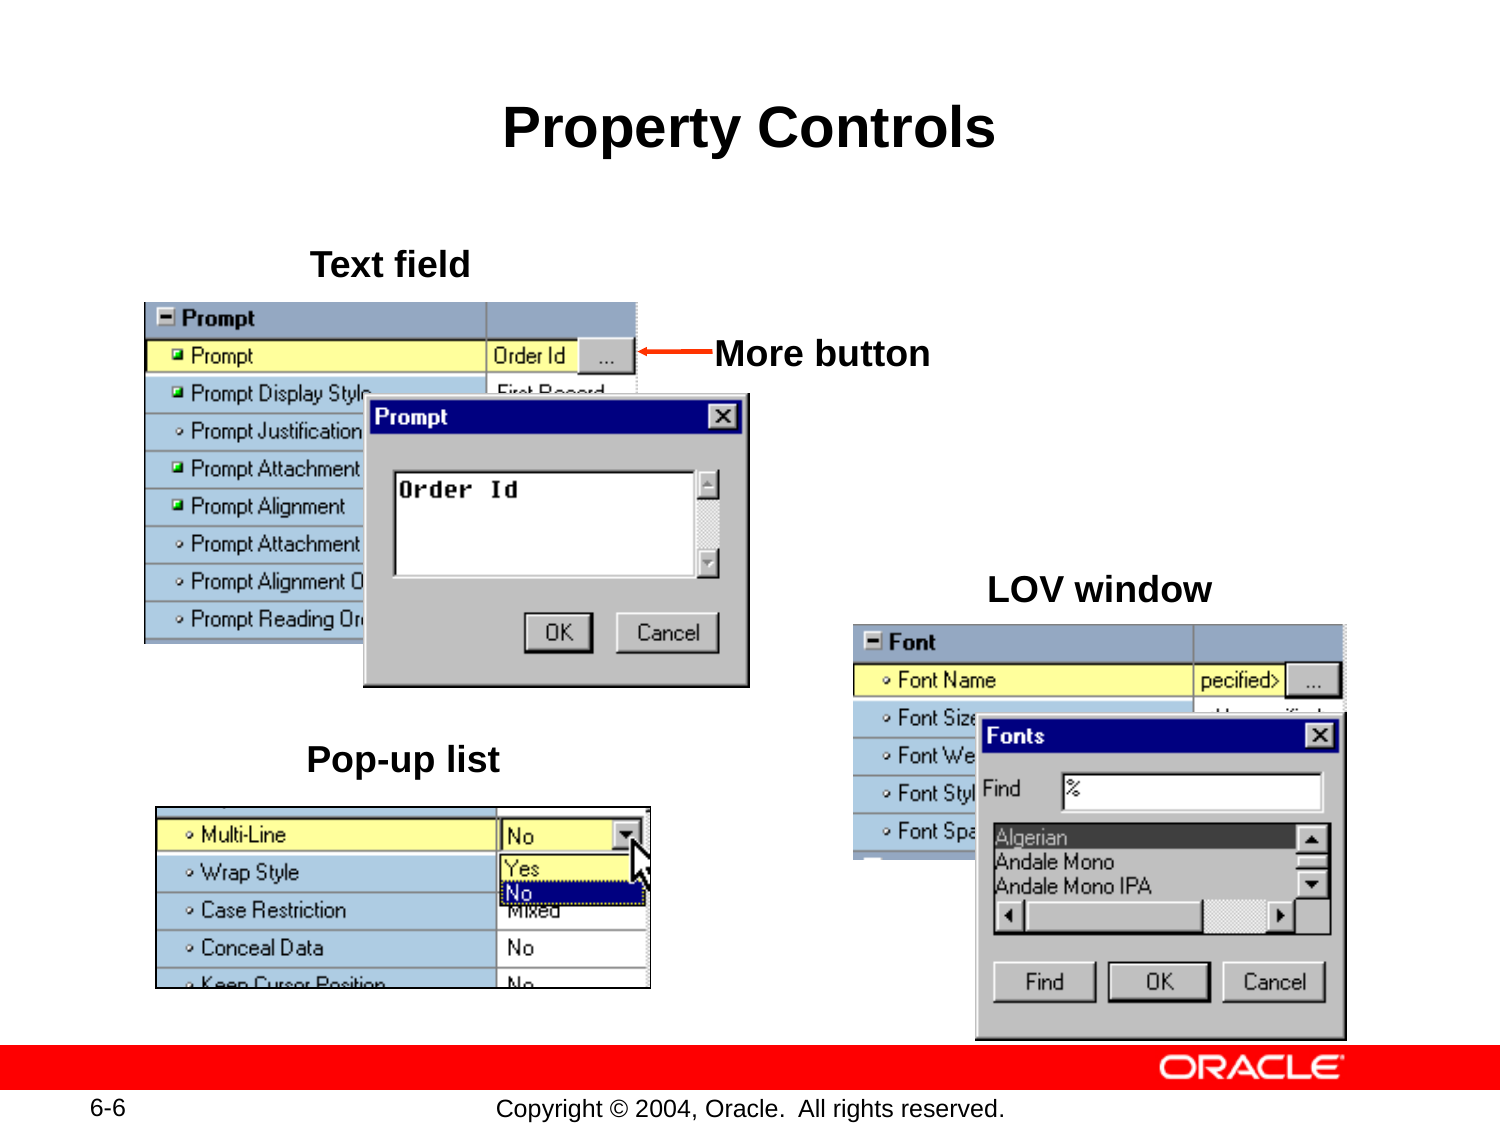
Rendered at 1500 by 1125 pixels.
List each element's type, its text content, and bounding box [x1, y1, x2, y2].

text_box [642, 347, 713, 356]
picture [156, 807, 651, 988]
text_box Pop-up list [304, 732, 503, 782]
picture [143, 301, 751, 688]
text_box Text field [307, 237, 474, 287]
text_box More button [712, 326, 934, 376]
picture [853, 624, 1347, 1041]
title Property Controls [149, 87, 1351, 232]
text_box LOV window [985, 562, 1215, 612]
